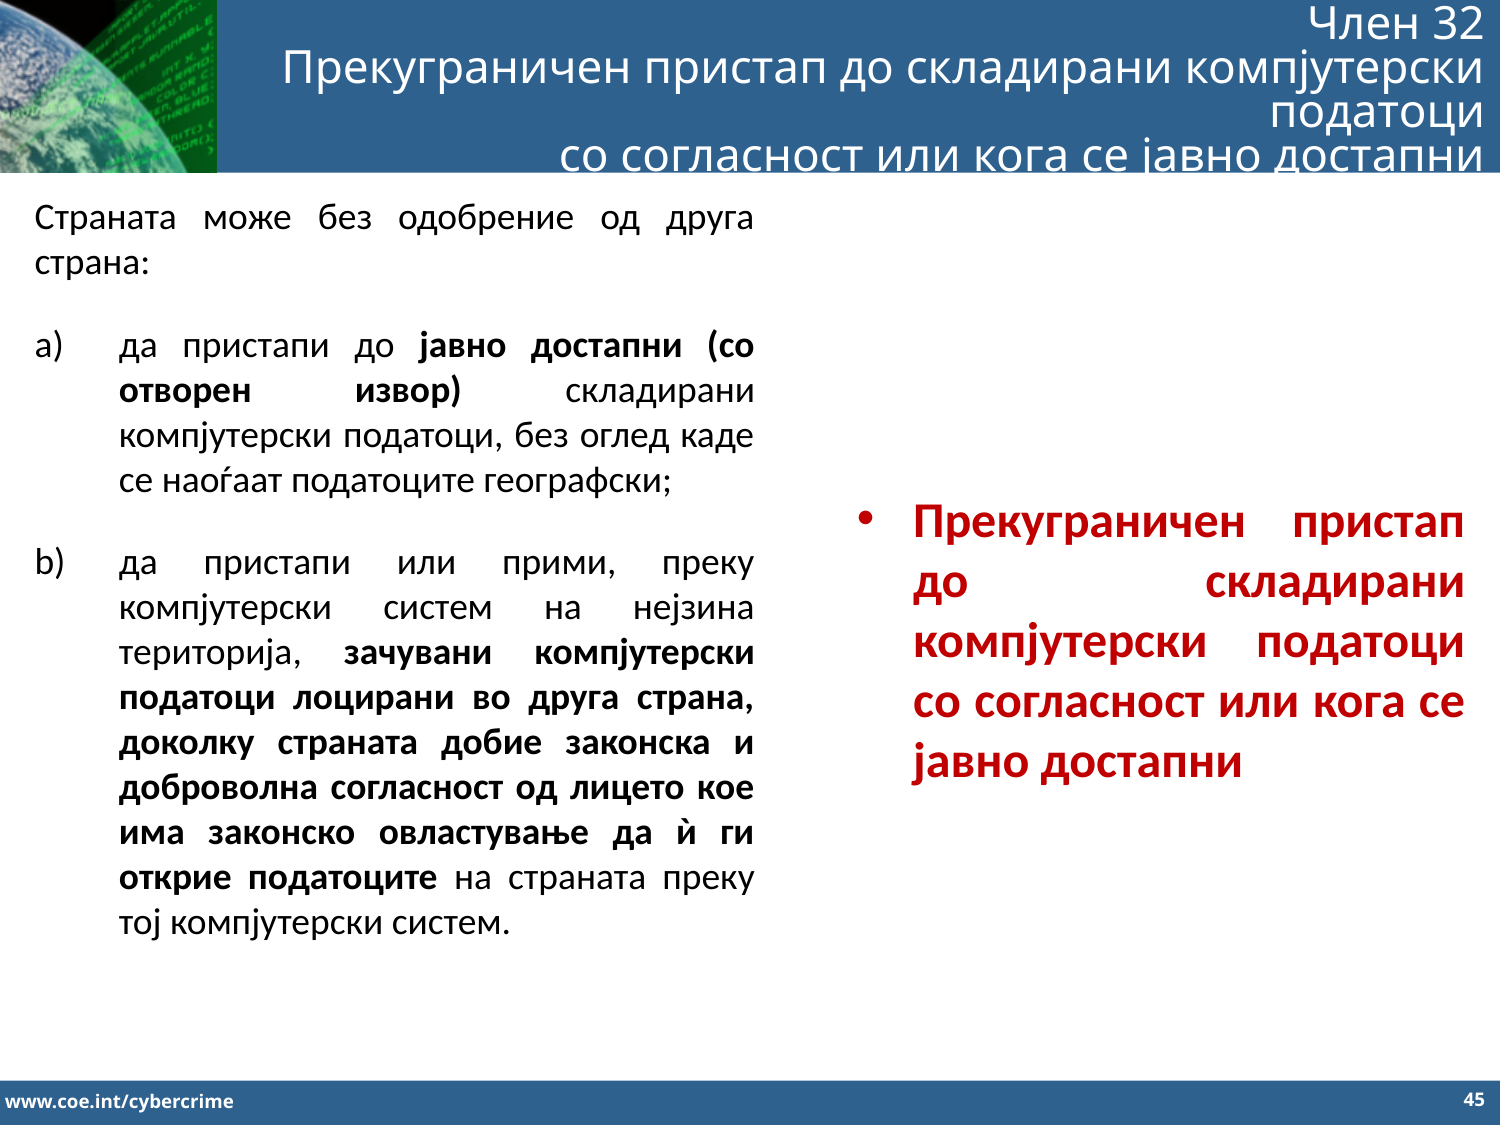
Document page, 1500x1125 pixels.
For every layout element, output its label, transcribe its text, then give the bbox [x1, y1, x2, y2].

text_box Прекуграничен пристап до складирани компјутерски податоци со согласност или кога се јавно достапни [842, 480, 1481, 796]
picture [0, 1, 217, 173]
text_box Страната може без одобрение од друга страна: да пристапи до јавно достапни (со отворен извор) складирани компјутерски податоци, без оглед каде се наоѓаат податоците географски; да пристапи или прими, преку компјутерски систем на нејзина територија, зачувани компјутерски податоци лоцирани во друга страна, доколку страната добие законска и доброволна согласност од лицето кое има законско овластување да ѝ ги открие податоците на страната преку тој компјутерски систем. [19, 184, 770, 950]
slide_number 45 [1149, 1079, 1500, 1125]
text_box Член 32 Прекуграничен пристап до складирани компјутерски податоци со согласност или кога се јавно достапни [229, 16, 1500, 169]
